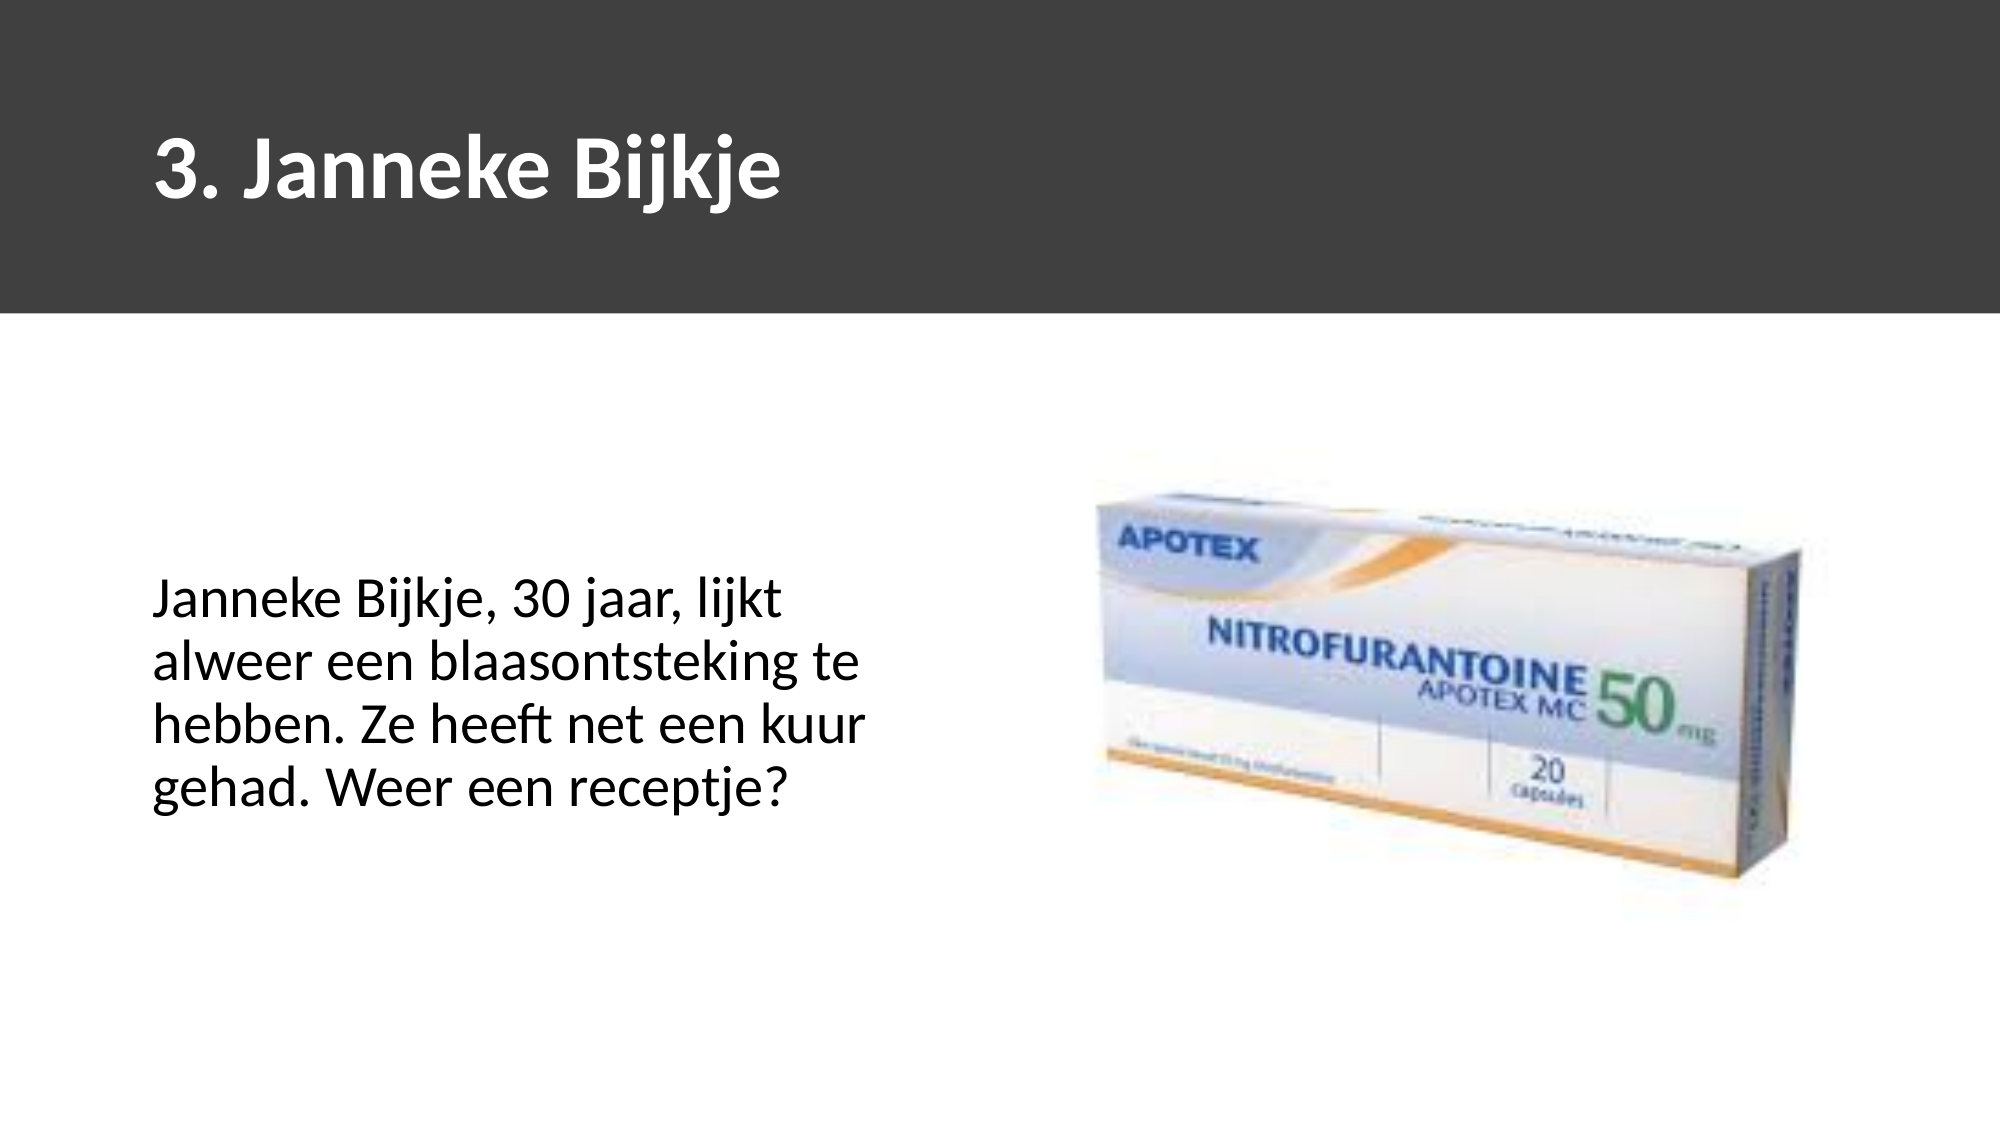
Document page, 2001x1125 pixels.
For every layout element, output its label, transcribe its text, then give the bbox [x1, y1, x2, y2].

picture [1039, 373, 1862, 1014]
text_box [0, 0, 2000, 314]
list Janneke Bijkje, 30 jaar, lijkt alweer een blaasontsteking te hebben. Ze heeft net een kuur gehad. Weer een receptje? [138, 373, 961, 1014]
title 3. Janneke Bijkje [137, 60, 1863, 278]
